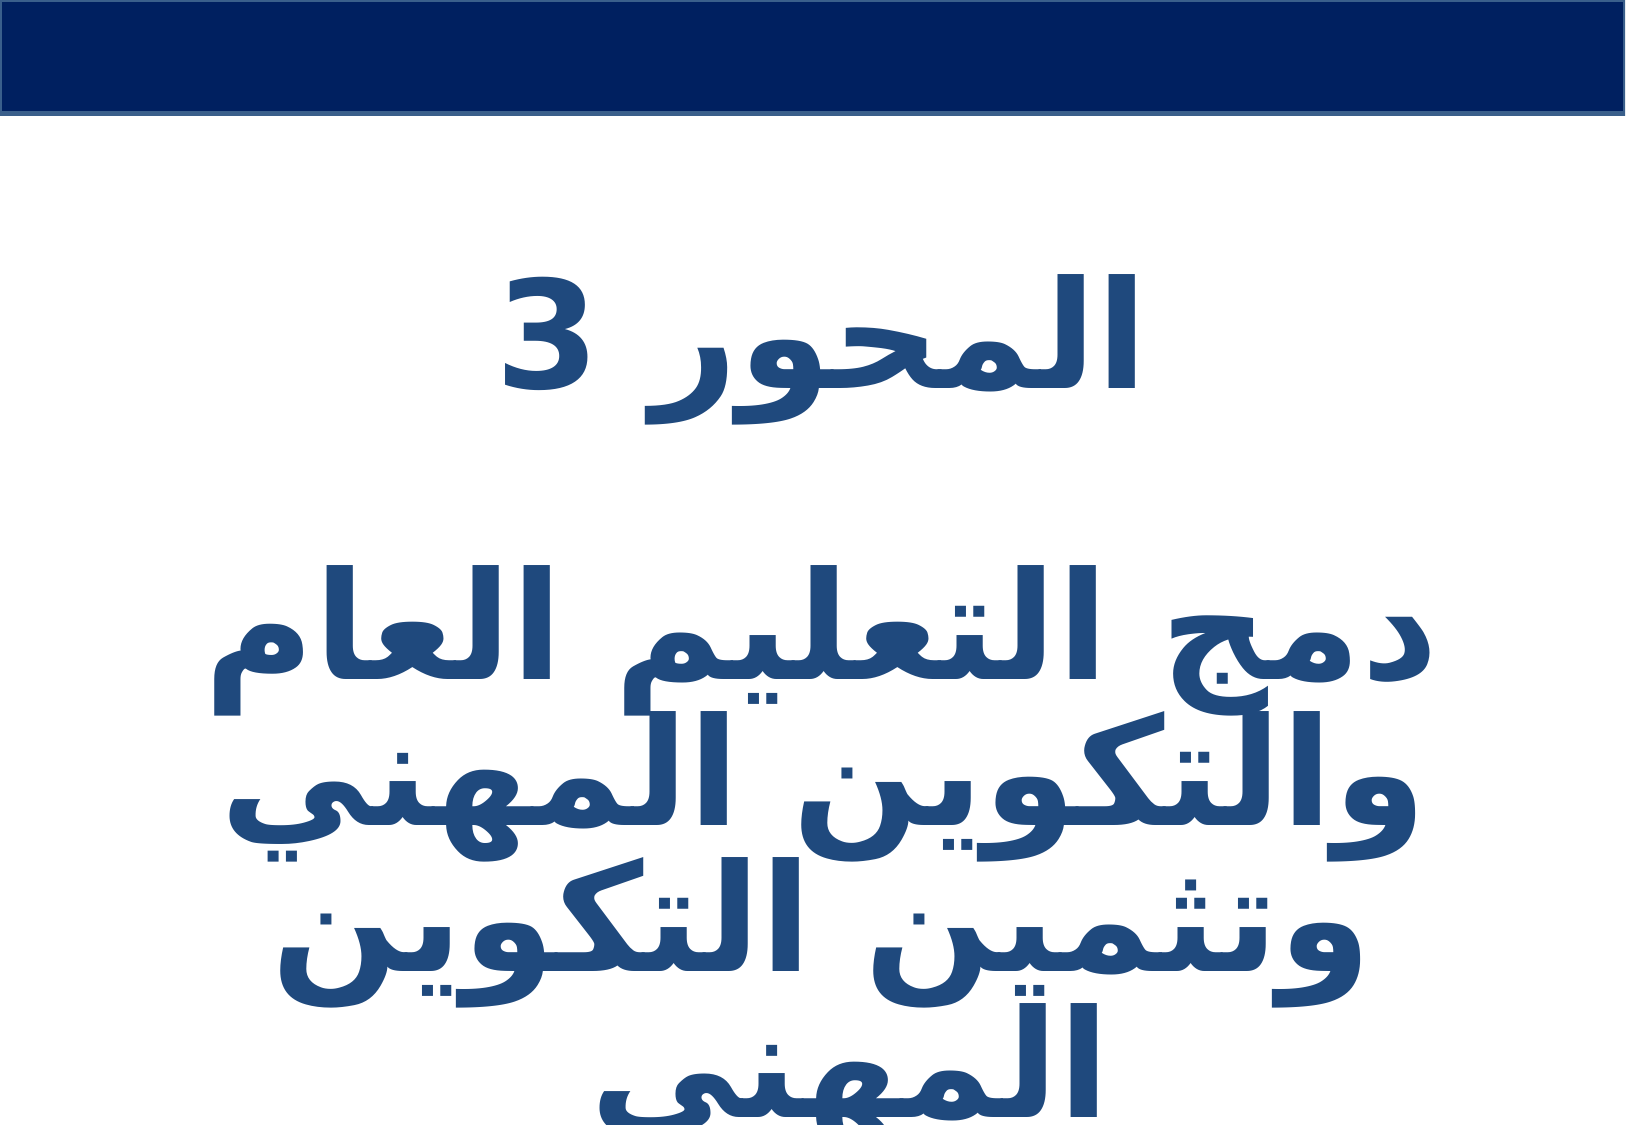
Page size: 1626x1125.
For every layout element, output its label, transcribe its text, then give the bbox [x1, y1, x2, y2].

text_box المحور 3 دمج التعليم العام والتكوين المهني وتثمين التكوين المهني [100, 264, 1544, 1125]
